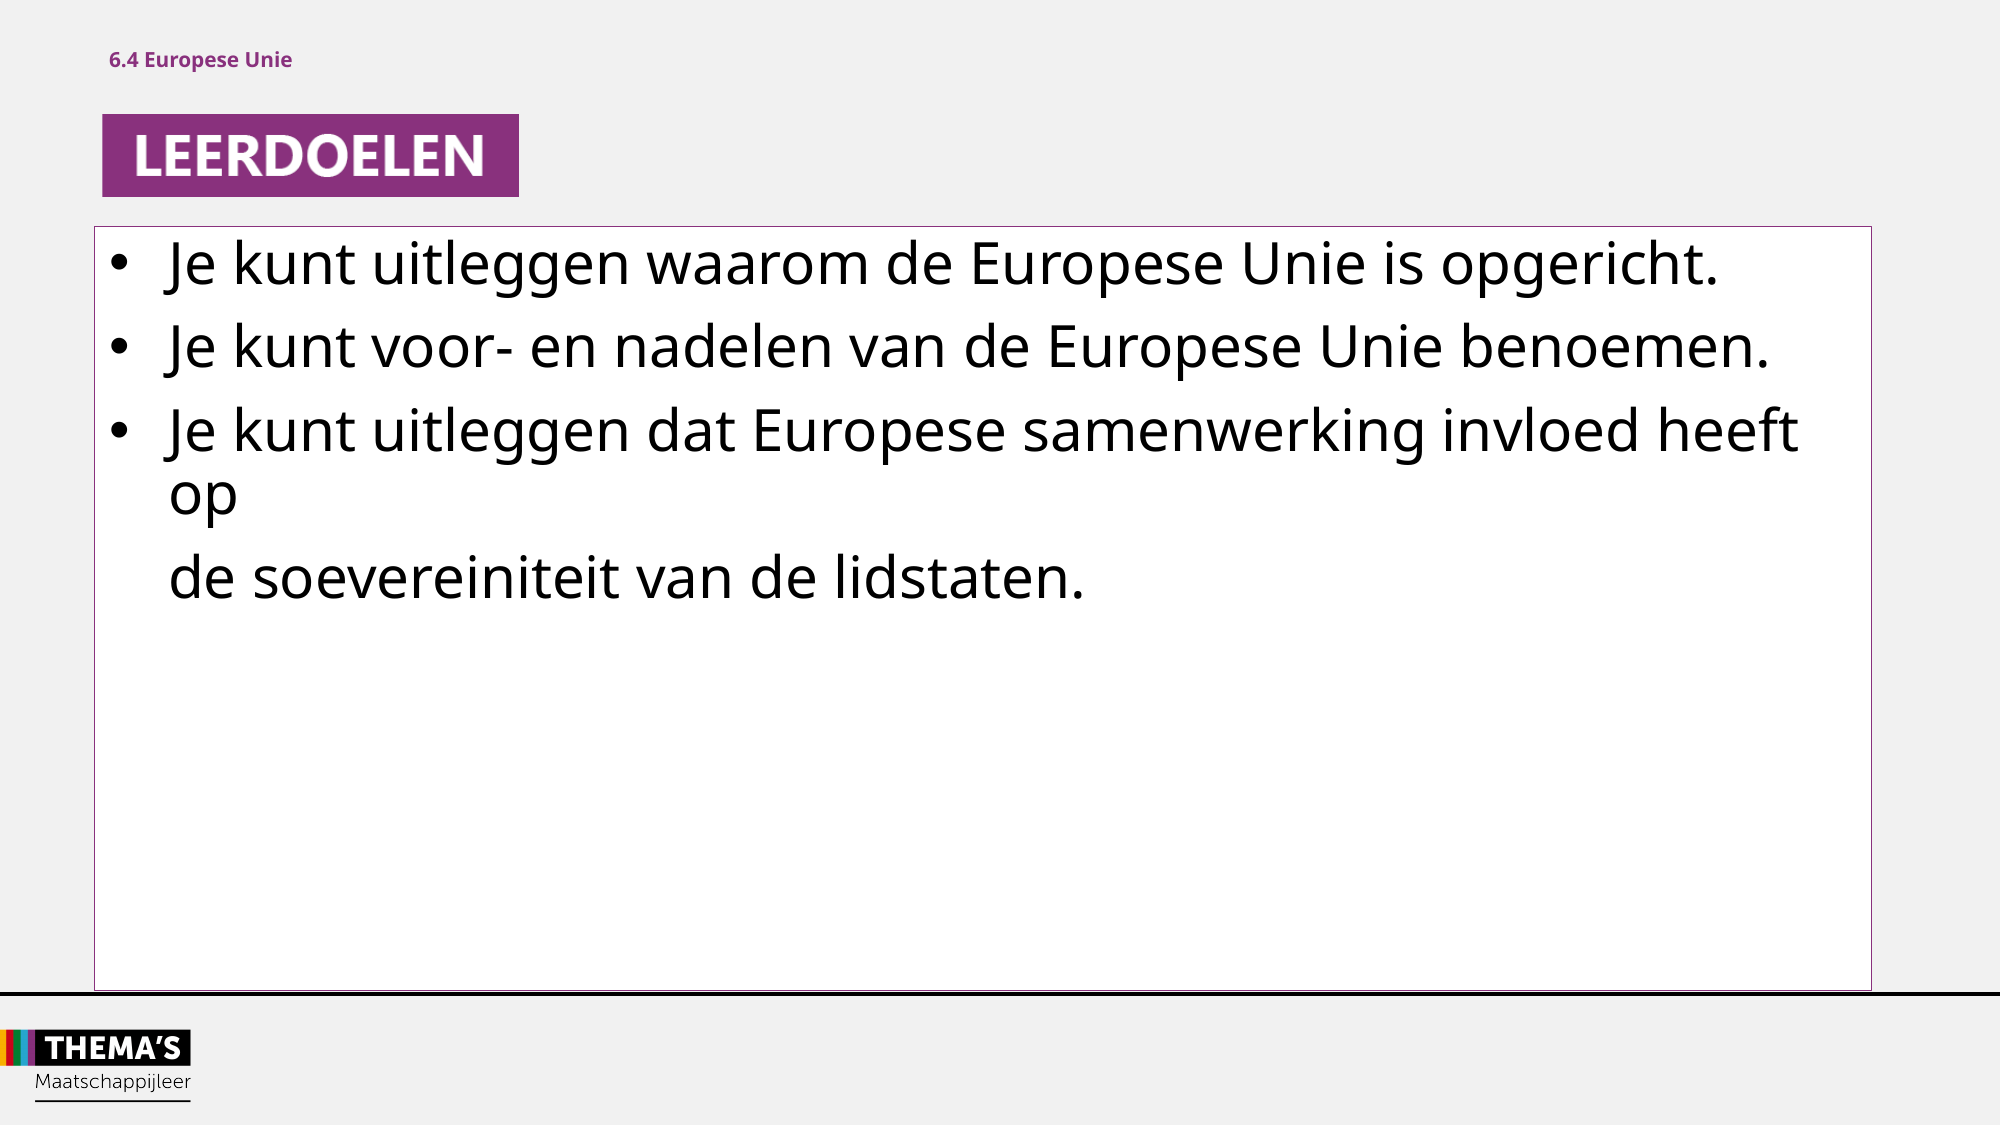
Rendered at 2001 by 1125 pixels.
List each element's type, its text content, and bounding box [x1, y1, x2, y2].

picture [0, 993, 203, 1125]
list 6.4 Europese Unie [94, 33, 941, 88]
list Je kunt uitleggen waarom de Europese Unie is opgericht. Je kunt voor- en nadelen van de Europese Unie benoemen. Je kunt uitleggen dat Europese samenwerking invloed heeft op de soevereiniteit van de lidstaten. [94, 226, 1872, 991]
